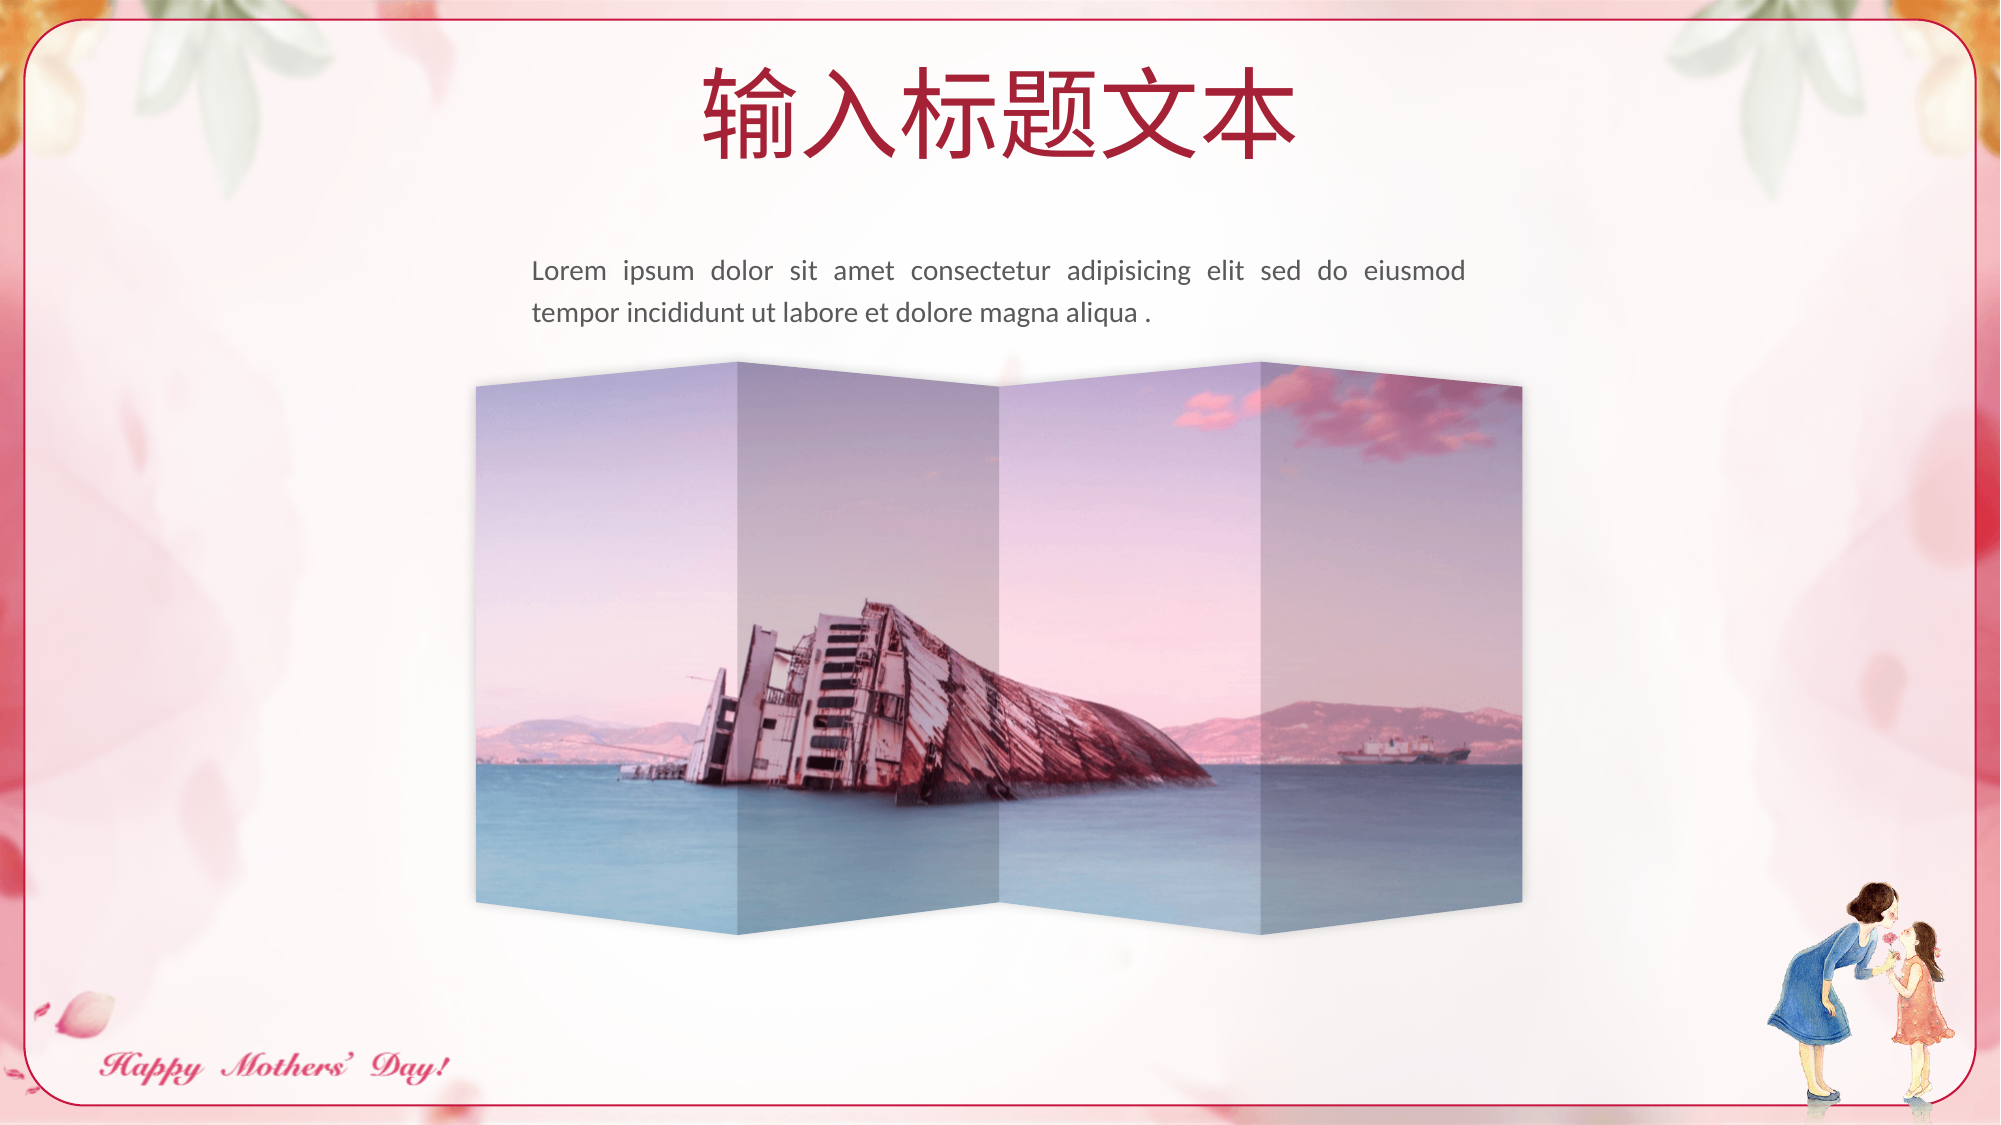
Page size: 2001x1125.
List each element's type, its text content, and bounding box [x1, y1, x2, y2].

text_box [1259, 362, 1524, 937]
text_box [736, 362, 1001, 937]
text_box Lorem ipsum dolor sit amet consectetur adipisicing elit sed do eiusmod tempor incididunt ut labore et dolore magna aliqua . [531, 210, 1467, 362]
text_box 输入标题文本 [685, 44, 1315, 180]
text_box [1001, 362, 1259, 936]
picture [0, 0, 2000, 1125]
text_box [474, 362, 736, 936]
